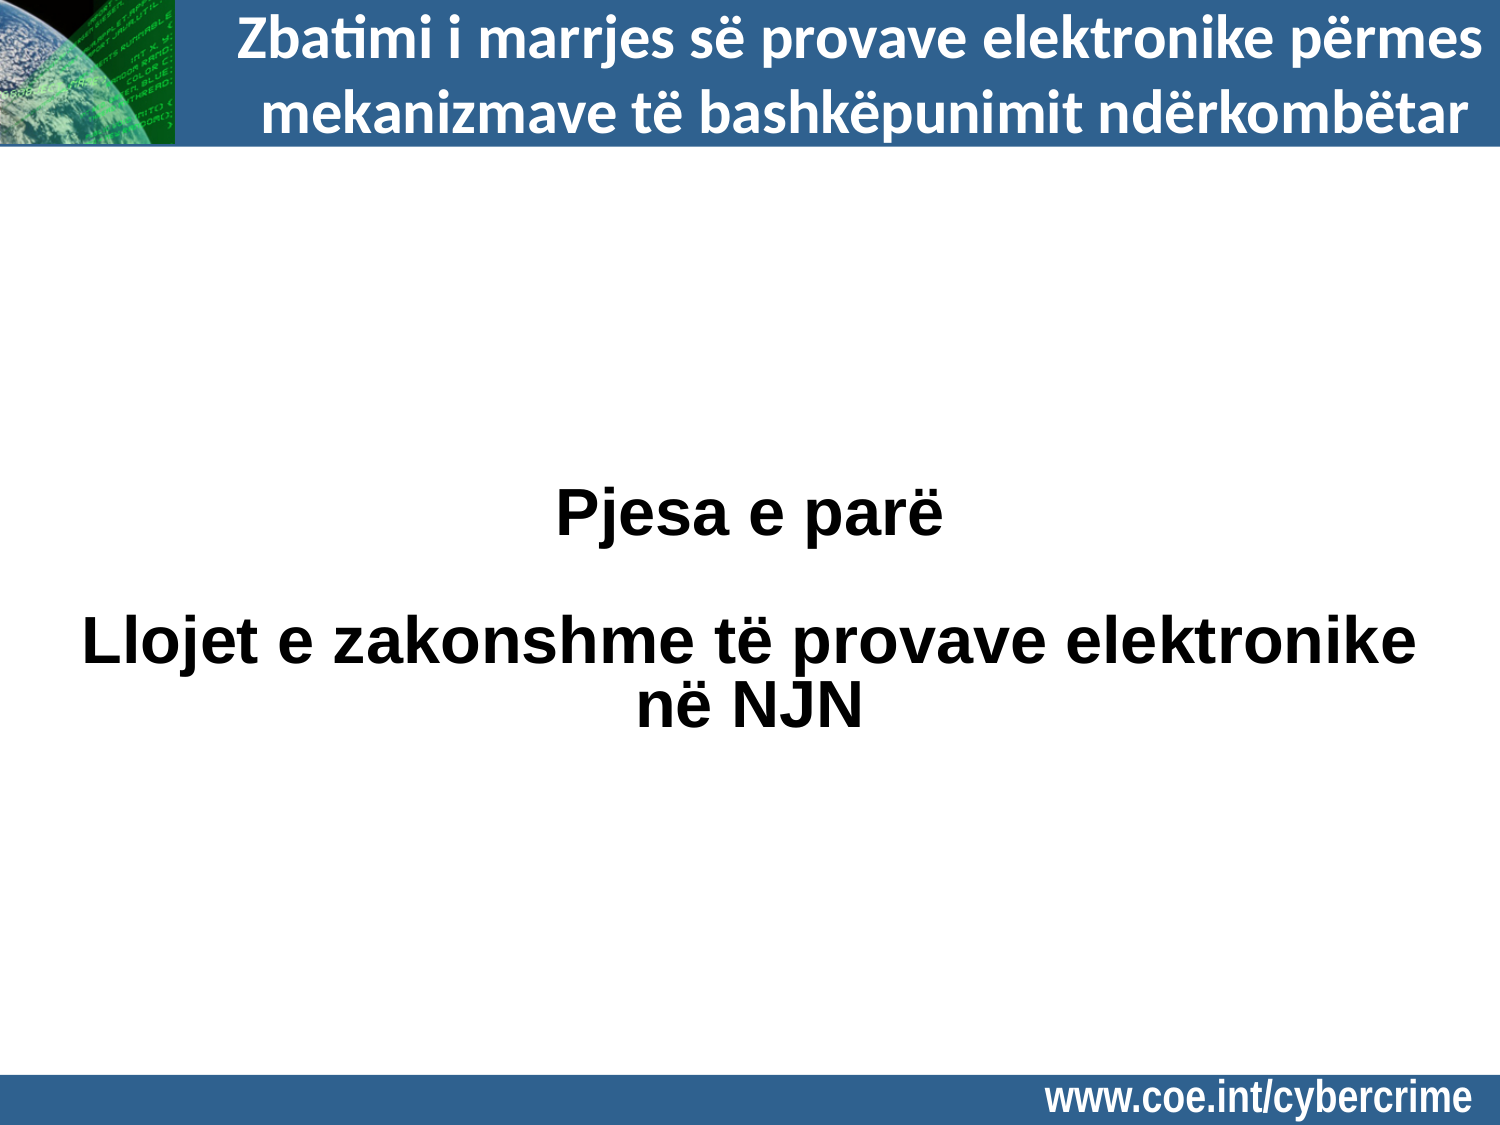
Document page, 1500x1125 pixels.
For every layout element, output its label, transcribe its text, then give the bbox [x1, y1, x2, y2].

text_box [0, 1073, 1030, 1125]
picture [0, 0, 175, 144]
text_box Pjesa e parë Llojet e zakonshme të provave elektronike në NJN [50, 476, 1450, 748]
text_box www.coe.int/cybercrime [1030, 1059, 1500, 1125]
text_box Zbatimi i marrjes së provave elektronike përmes mekanizmave të bashkëpunimit ndërkombëtar [177, 0, 1500, 149]
